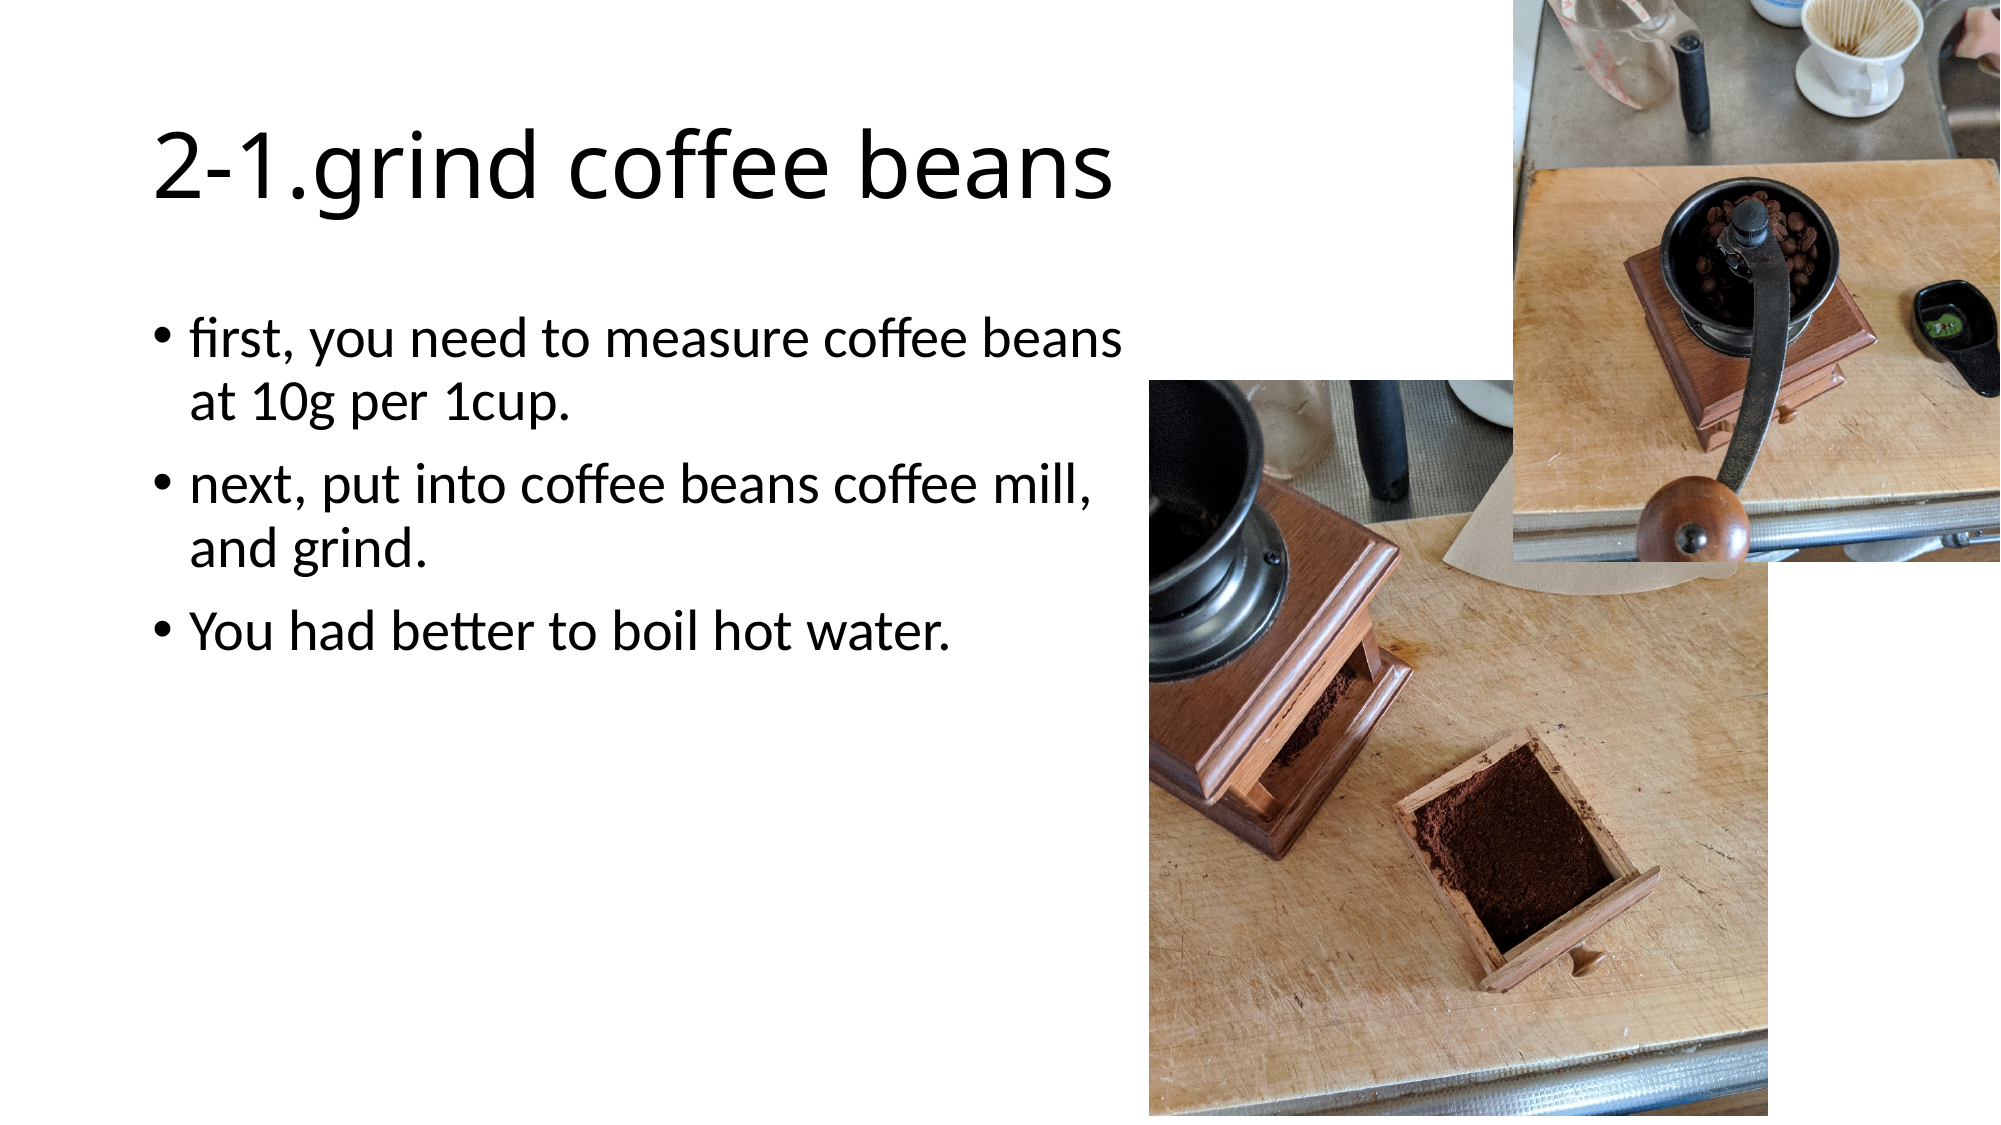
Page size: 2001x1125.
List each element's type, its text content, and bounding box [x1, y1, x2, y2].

list first, you need to measure coffee beans at 10g per 1cup. next, put into coffee beans coffee mill, and grind. You had better to boil hot water. [137, 299, 1150, 1014]
picture [1149, 0, 2000, 1116]
title 2-1.grind coffee beans [137, 59, 1513, 278]
